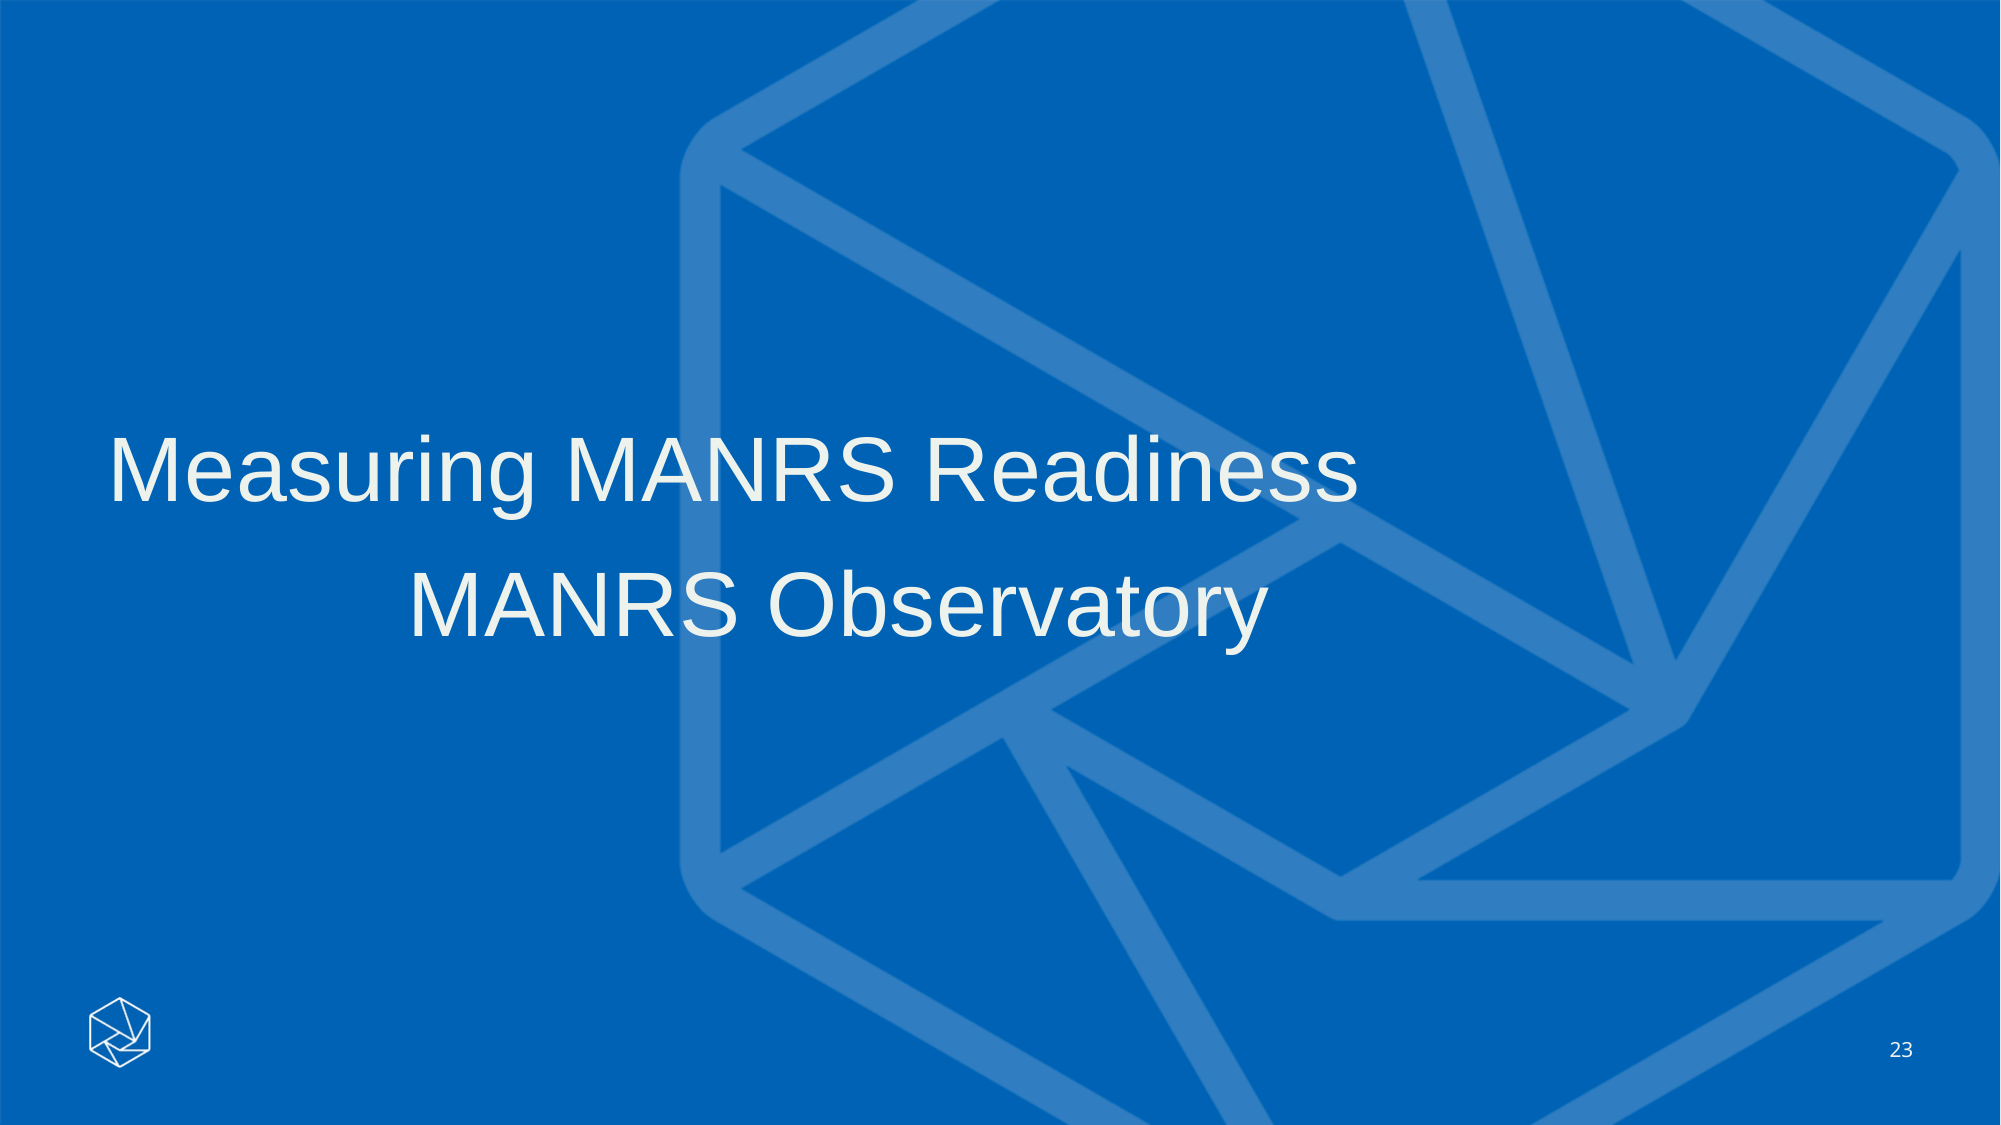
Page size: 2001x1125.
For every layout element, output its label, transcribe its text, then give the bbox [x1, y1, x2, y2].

slide_number 23 [1463, 1036, 1913, 1066]
list Measuring MANRS Readiness MANRS Observatory [107, 409, 1859, 718]
picture [0, 0, 2001, 1125]
